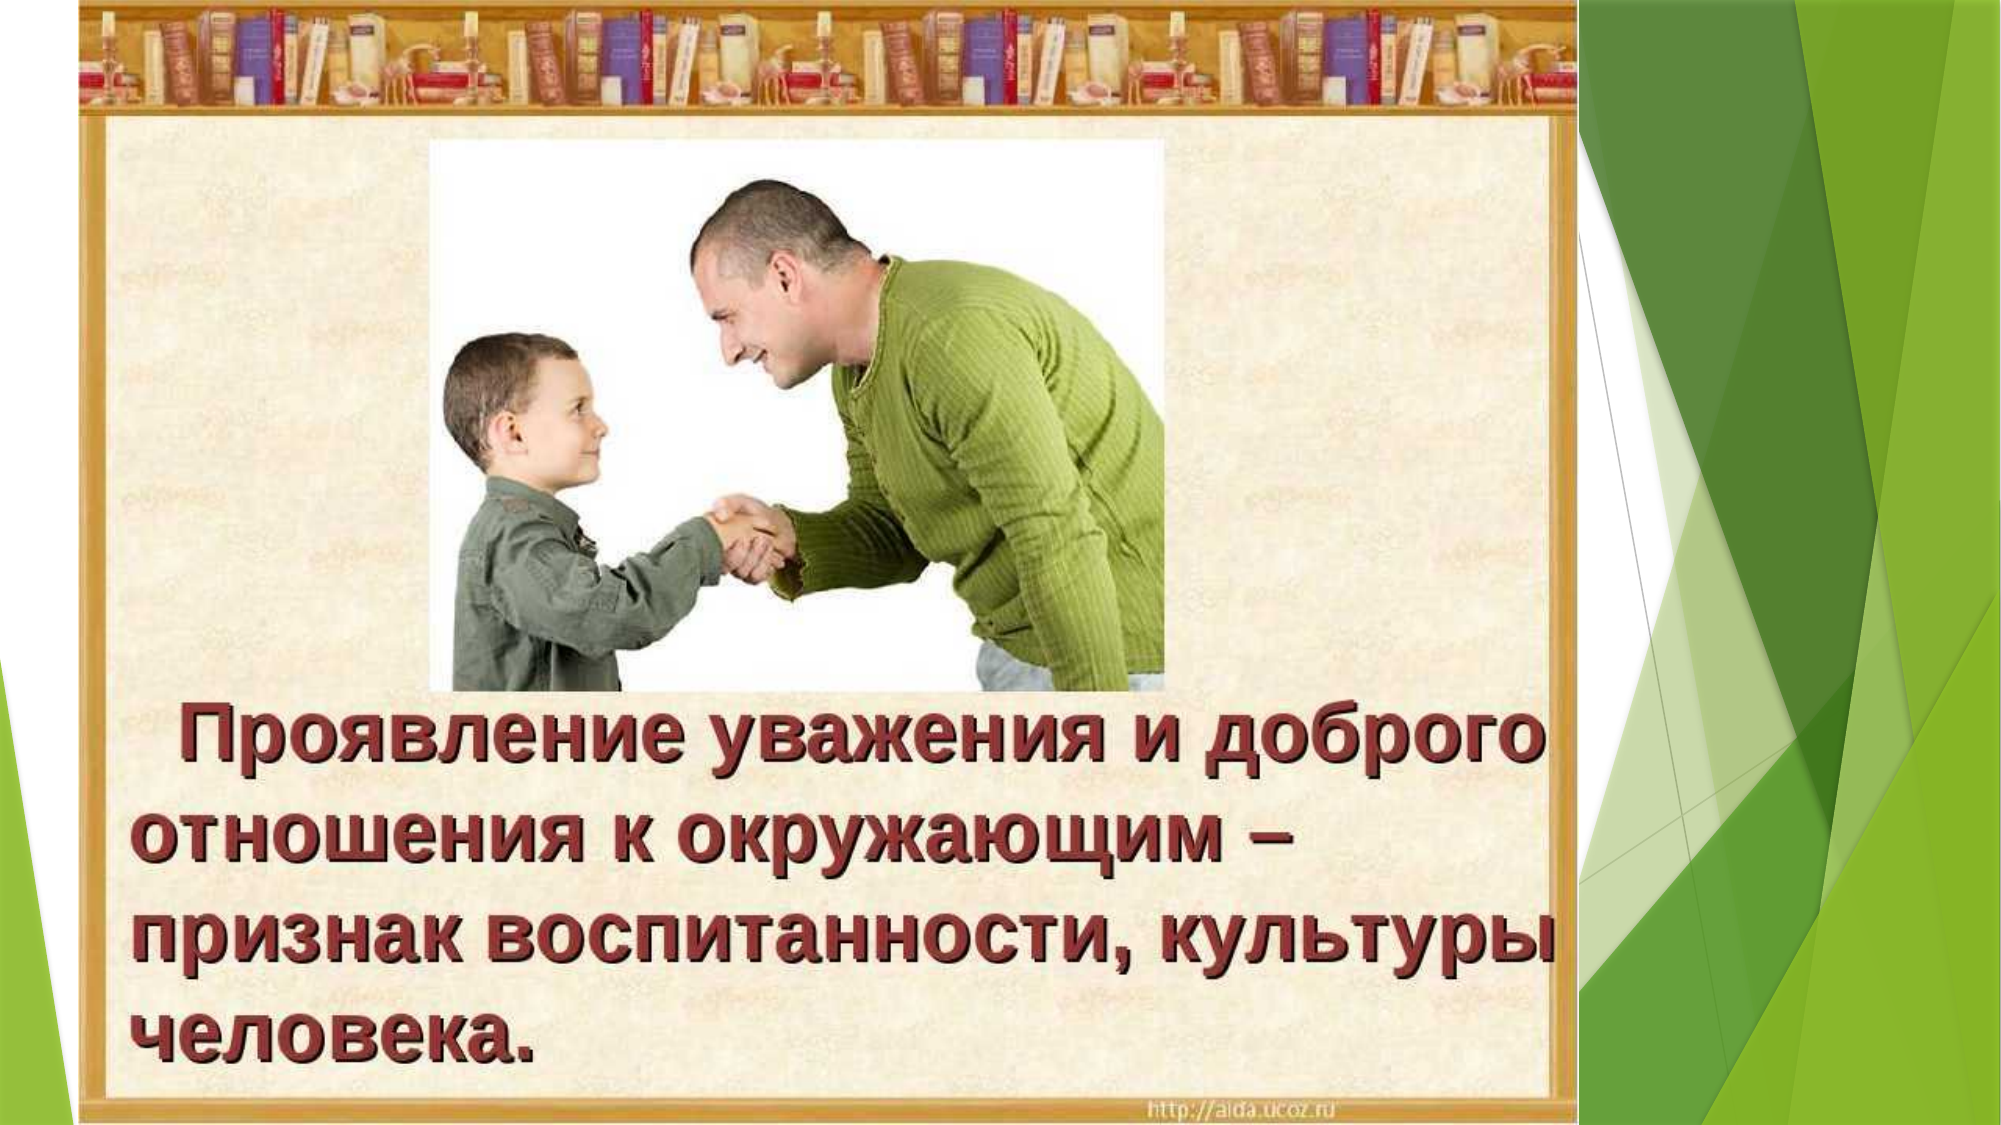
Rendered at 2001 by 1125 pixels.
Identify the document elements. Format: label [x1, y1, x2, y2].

picture [77, 0, 1579, 1125]
